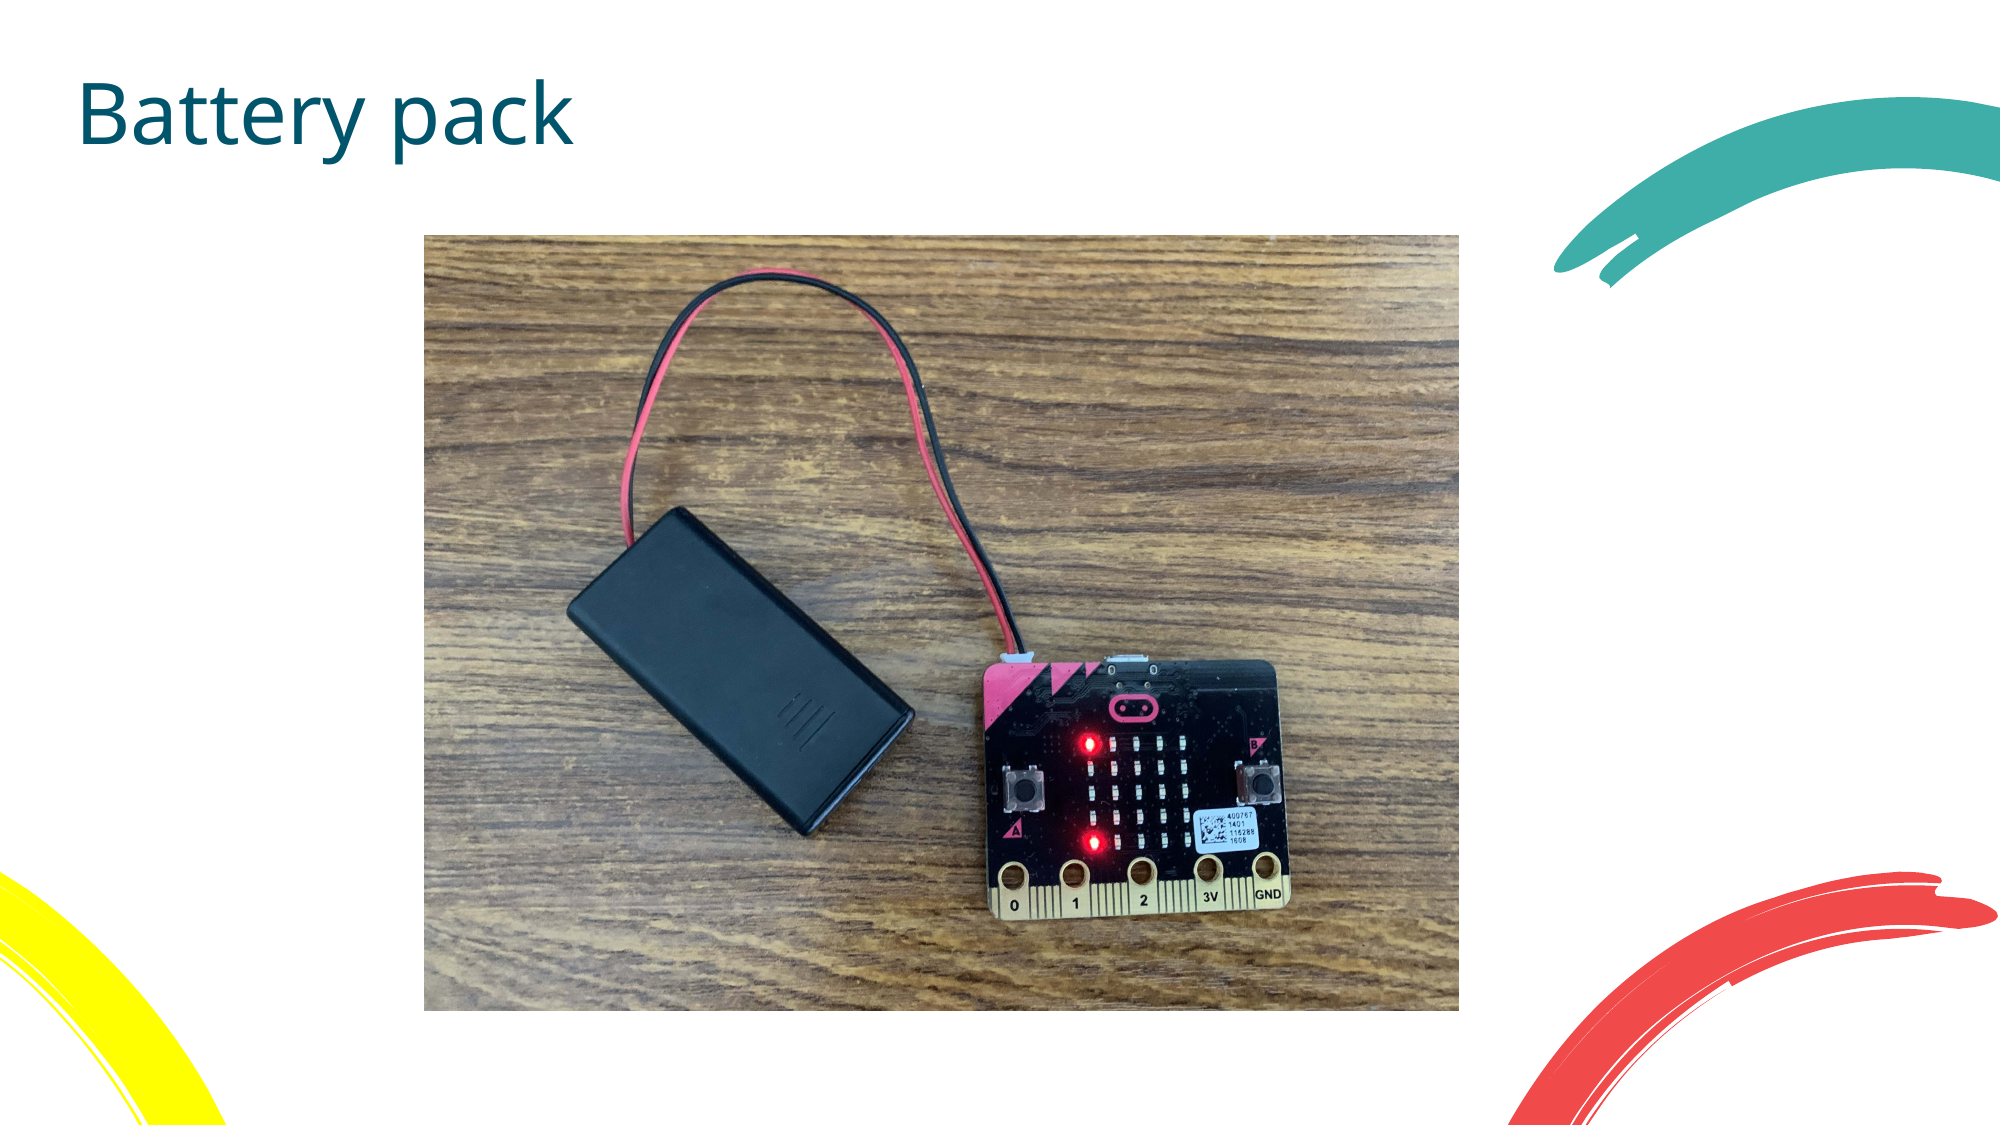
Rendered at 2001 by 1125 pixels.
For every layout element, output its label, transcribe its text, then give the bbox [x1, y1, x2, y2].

title Battery pack [55, 50, 1828, 184]
picture [424, 235, 1459, 1012]
